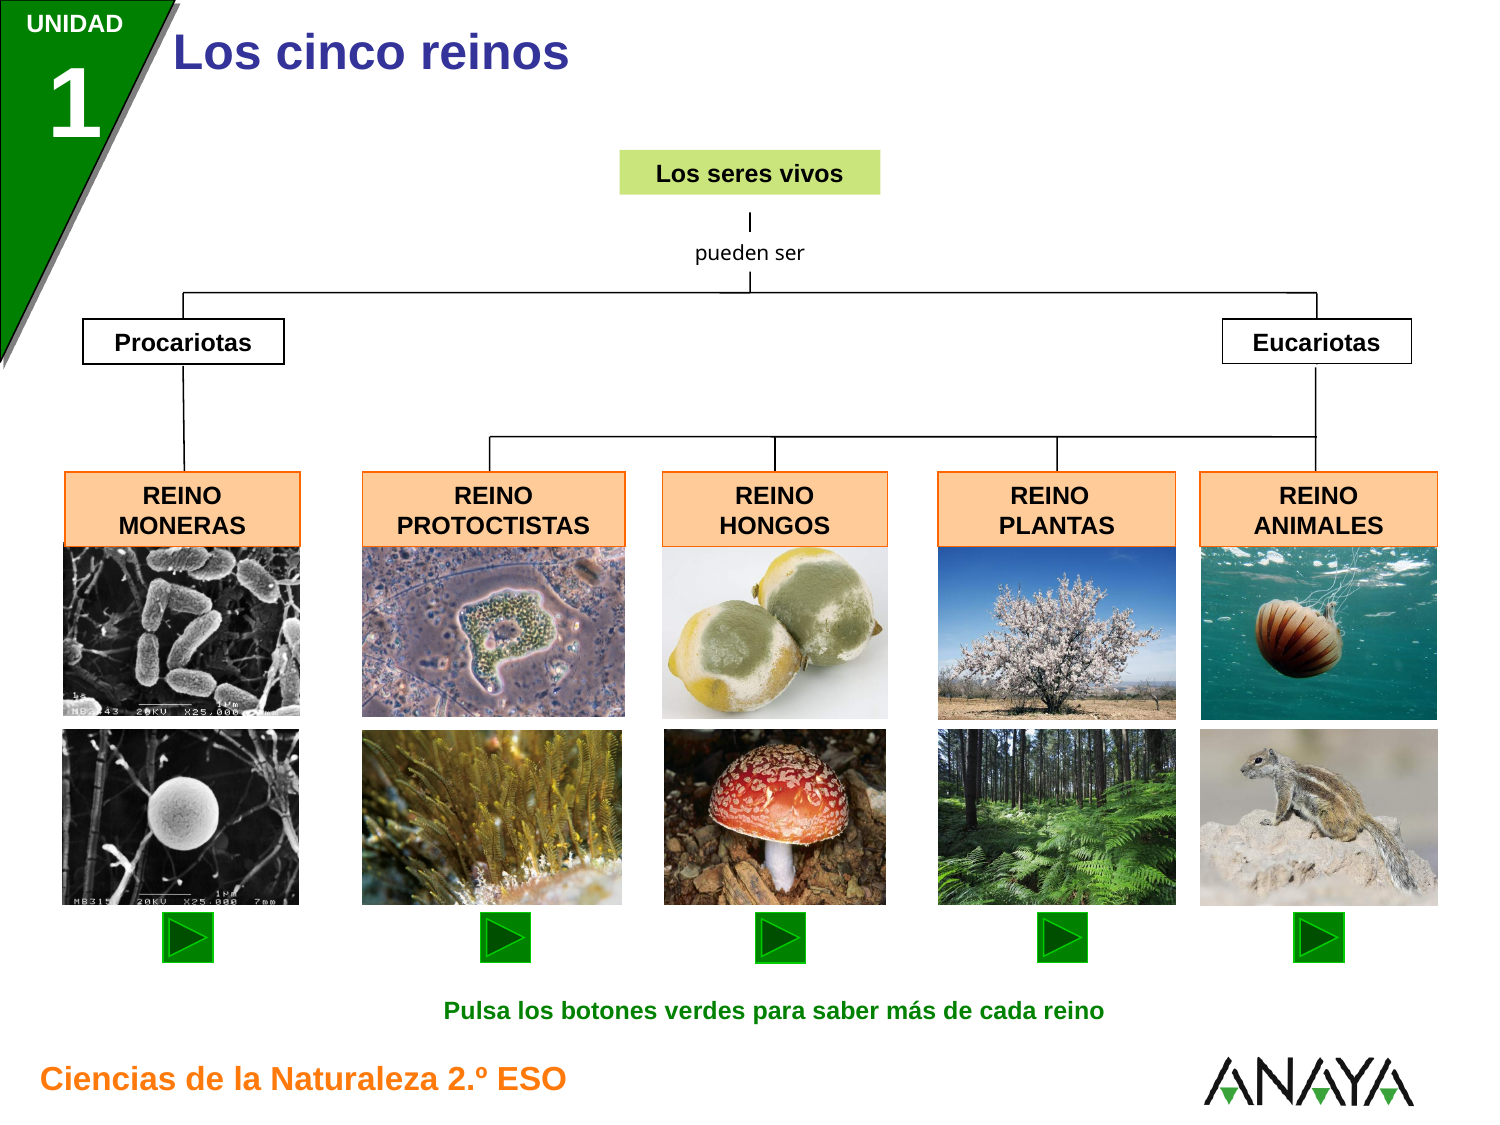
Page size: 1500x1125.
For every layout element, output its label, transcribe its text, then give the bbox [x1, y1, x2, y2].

text_box pueden ser [668, 232, 832, 272]
text_box [1037, 915, 1088, 963]
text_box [749, 292, 1412, 366]
text_box [162, 914, 214, 963]
picture [1175, 1029, 1457, 1125]
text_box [362, 367, 1318, 906]
text_box [1293, 913, 1345, 963]
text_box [1199, 436, 1438, 906]
text_box Los seres vivos [619, 149, 881, 195]
text_box Procariotas [83, 319, 284, 364]
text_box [937, 436, 1176, 906]
text_box [480, 914, 531, 963]
text_box [755, 915, 806, 963]
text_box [662, 436, 888, 906]
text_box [62, 365, 301, 906]
text_box Pulsa los botones verdes para saber más de cada reino [375, 987, 1175, 1033]
